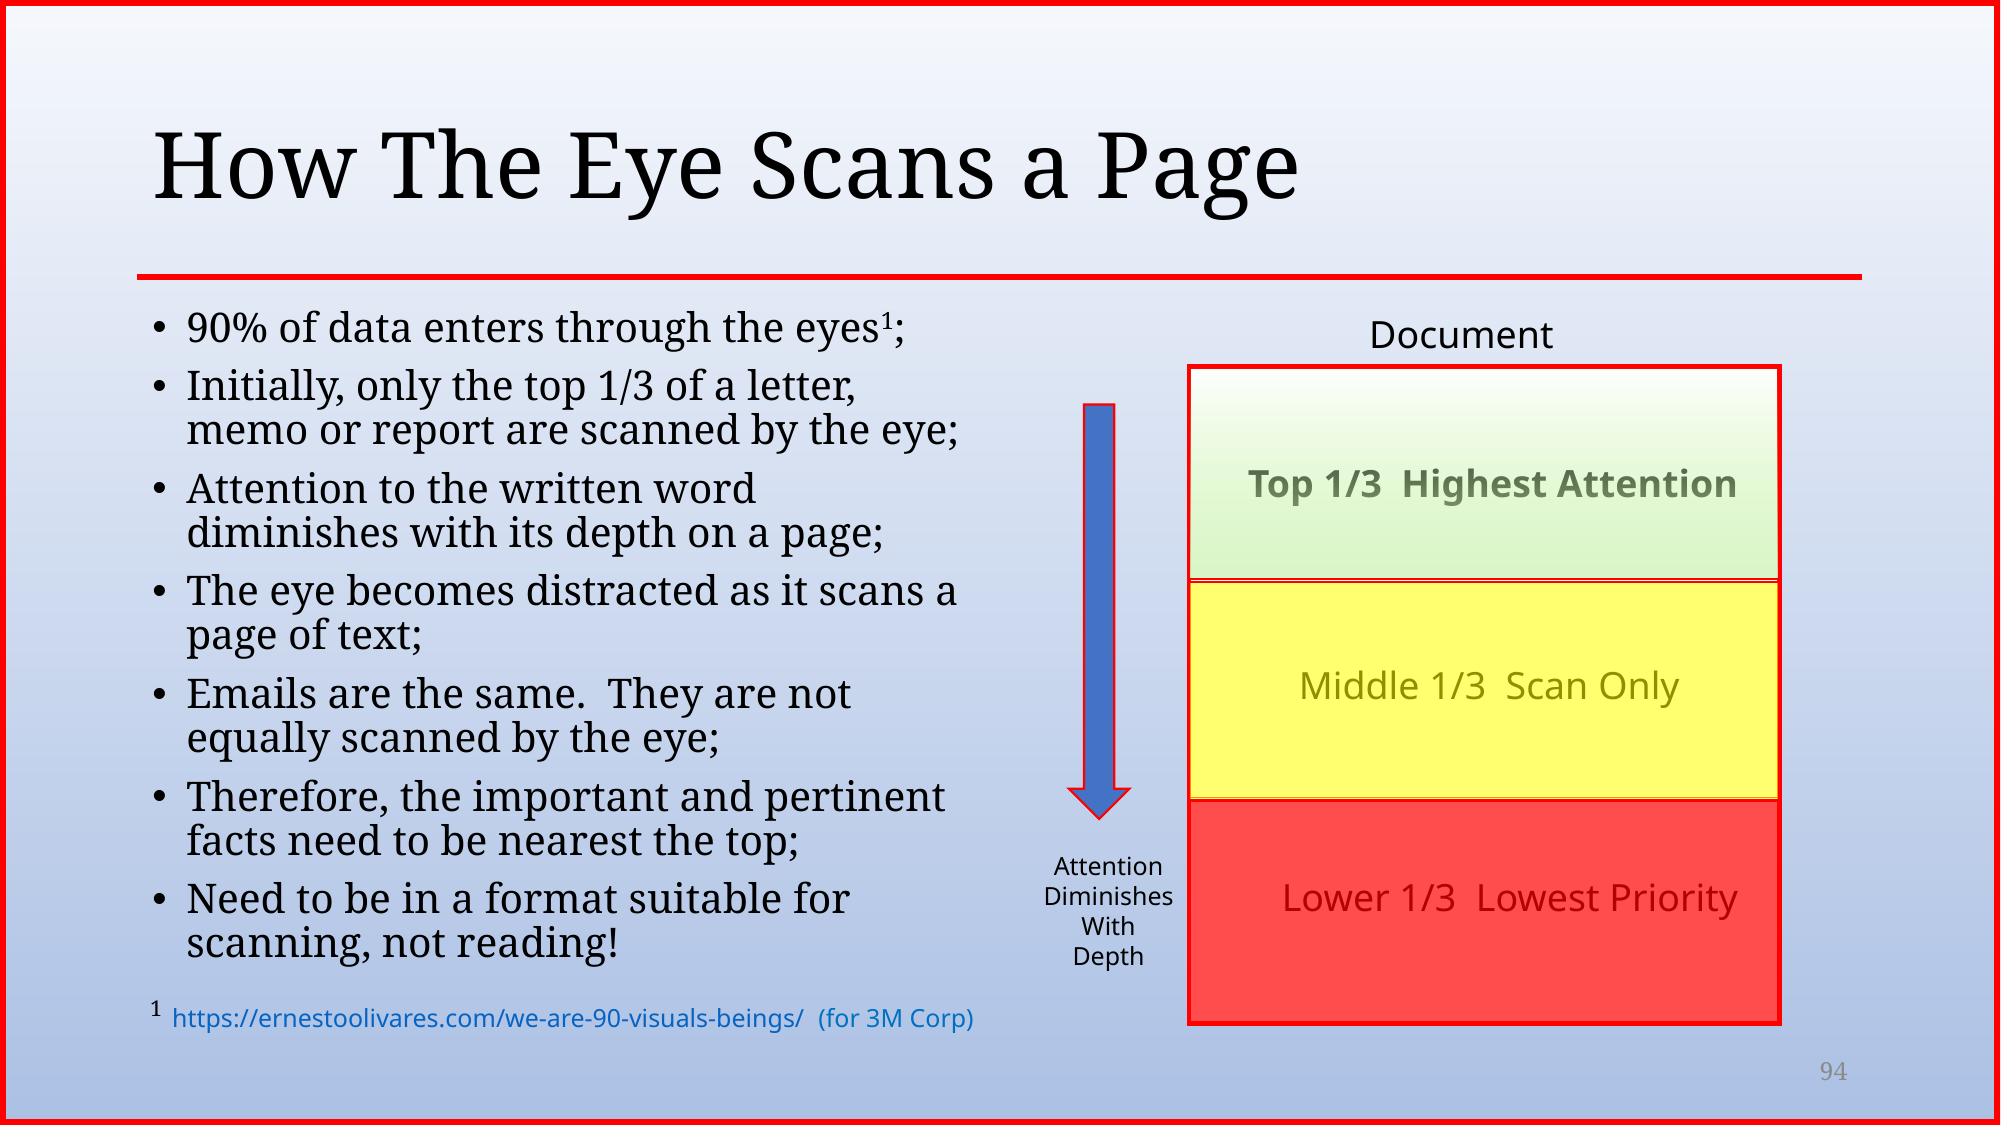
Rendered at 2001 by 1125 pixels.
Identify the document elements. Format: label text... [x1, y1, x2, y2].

text_box Attention Diminishes With Depth [1028, 843, 1188, 978]
text_box [1066, 403, 1132, 821]
text_box [1188, 365, 1780, 580]
text_box 90% of data enters through the eyes1; Initially, only the top 1/3 of a letter, memo or report are scanned by the eye; Attention to the written word diminishes with its depth on a page; The eye becomes distracted as it scans a page of text; Emails are the same. They are not equally scanned by the eye; Therefore, the important and pertinent facts need to be nearest the top; Need to be in a format suitable for scanning, not reading! [137, 299, 988, 982]
text_box [1188, 582, 1780, 797]
slide_number 94 [1412, 1042, 1863, 1103]
text_box Document [1354, 303, 1569, 364]
text_box [1188, 800, 1780, 1023]
text_box 1 https://ernestoolivares.com/we-are-90-visuals-beings/ (for 3M Corp) [135, 982, 989, 1043]
title How The Eye Scans a Page [137, 59, 1863, 278]
